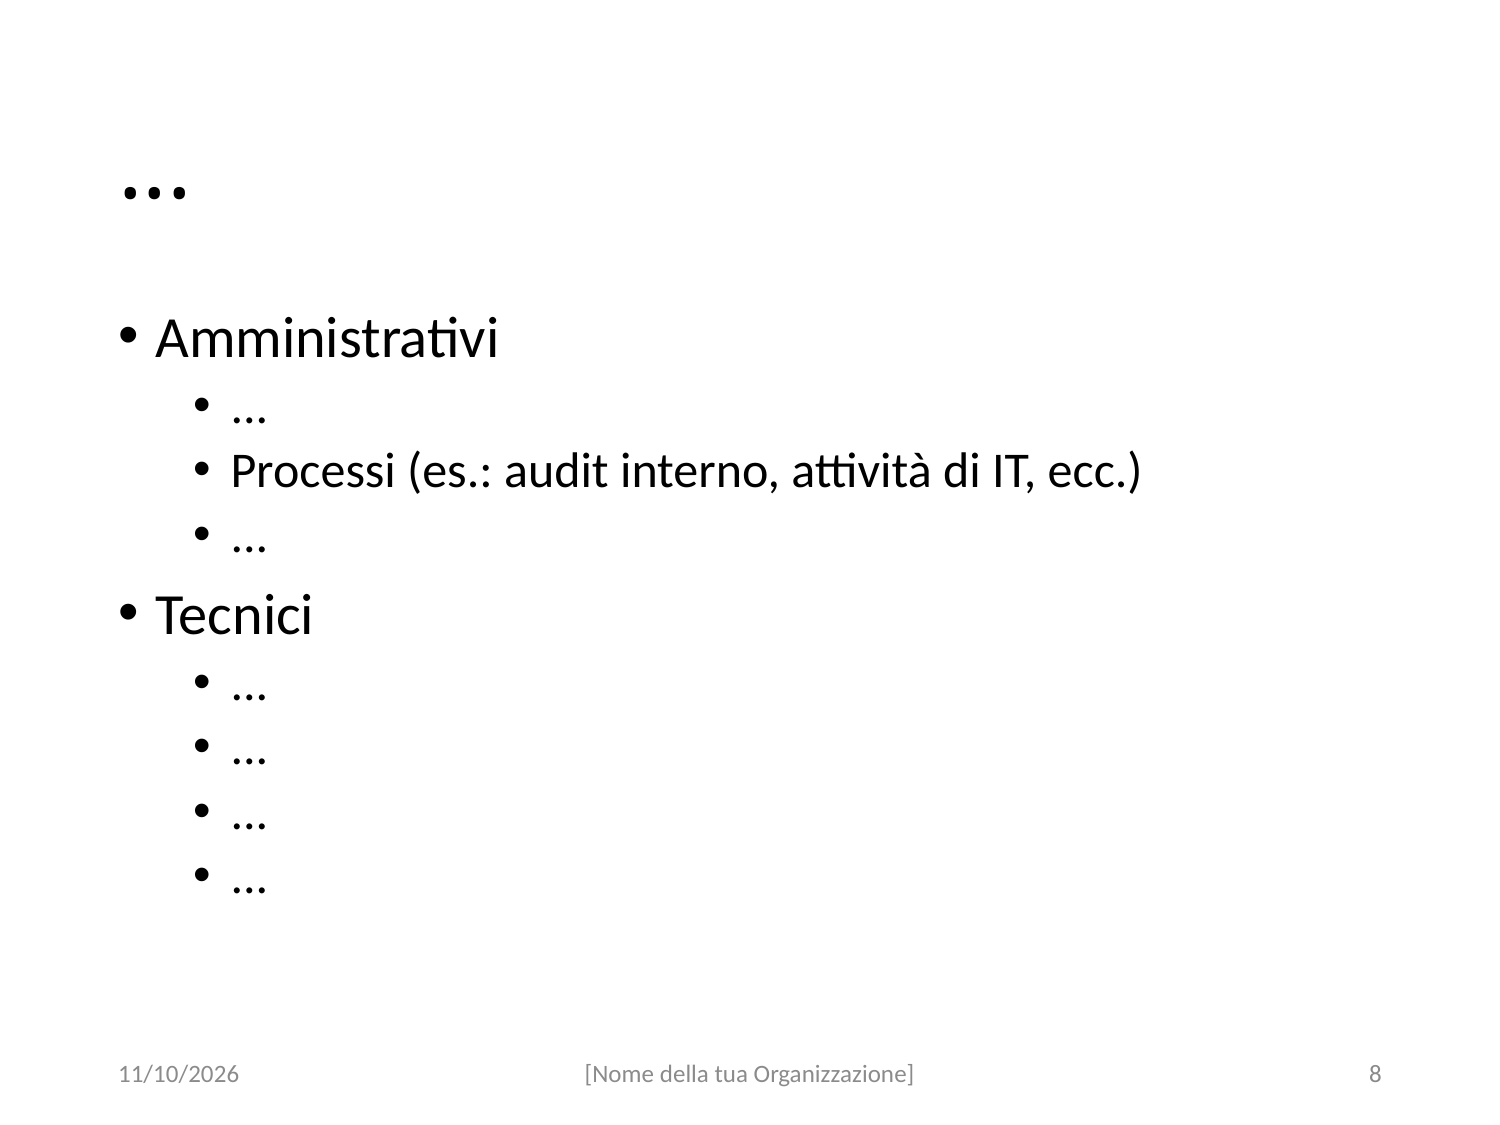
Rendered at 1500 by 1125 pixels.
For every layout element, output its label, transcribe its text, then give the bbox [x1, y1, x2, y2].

title ... [103, 59, 1397, 278]
slide_number 8 [1059, 1042, 1397, 1103]
slide_number 29-Jun-18 [103, 1042, 441, 1103]
list Amministrativi ... Processi (es.: audit interno, attività di IT, ecc.) ... Tecnici ... ... ... ... [103, 299, 1397, 1014]
footer [Nome della tua Organizzazione] [496, 1042, 1004, 1103]
